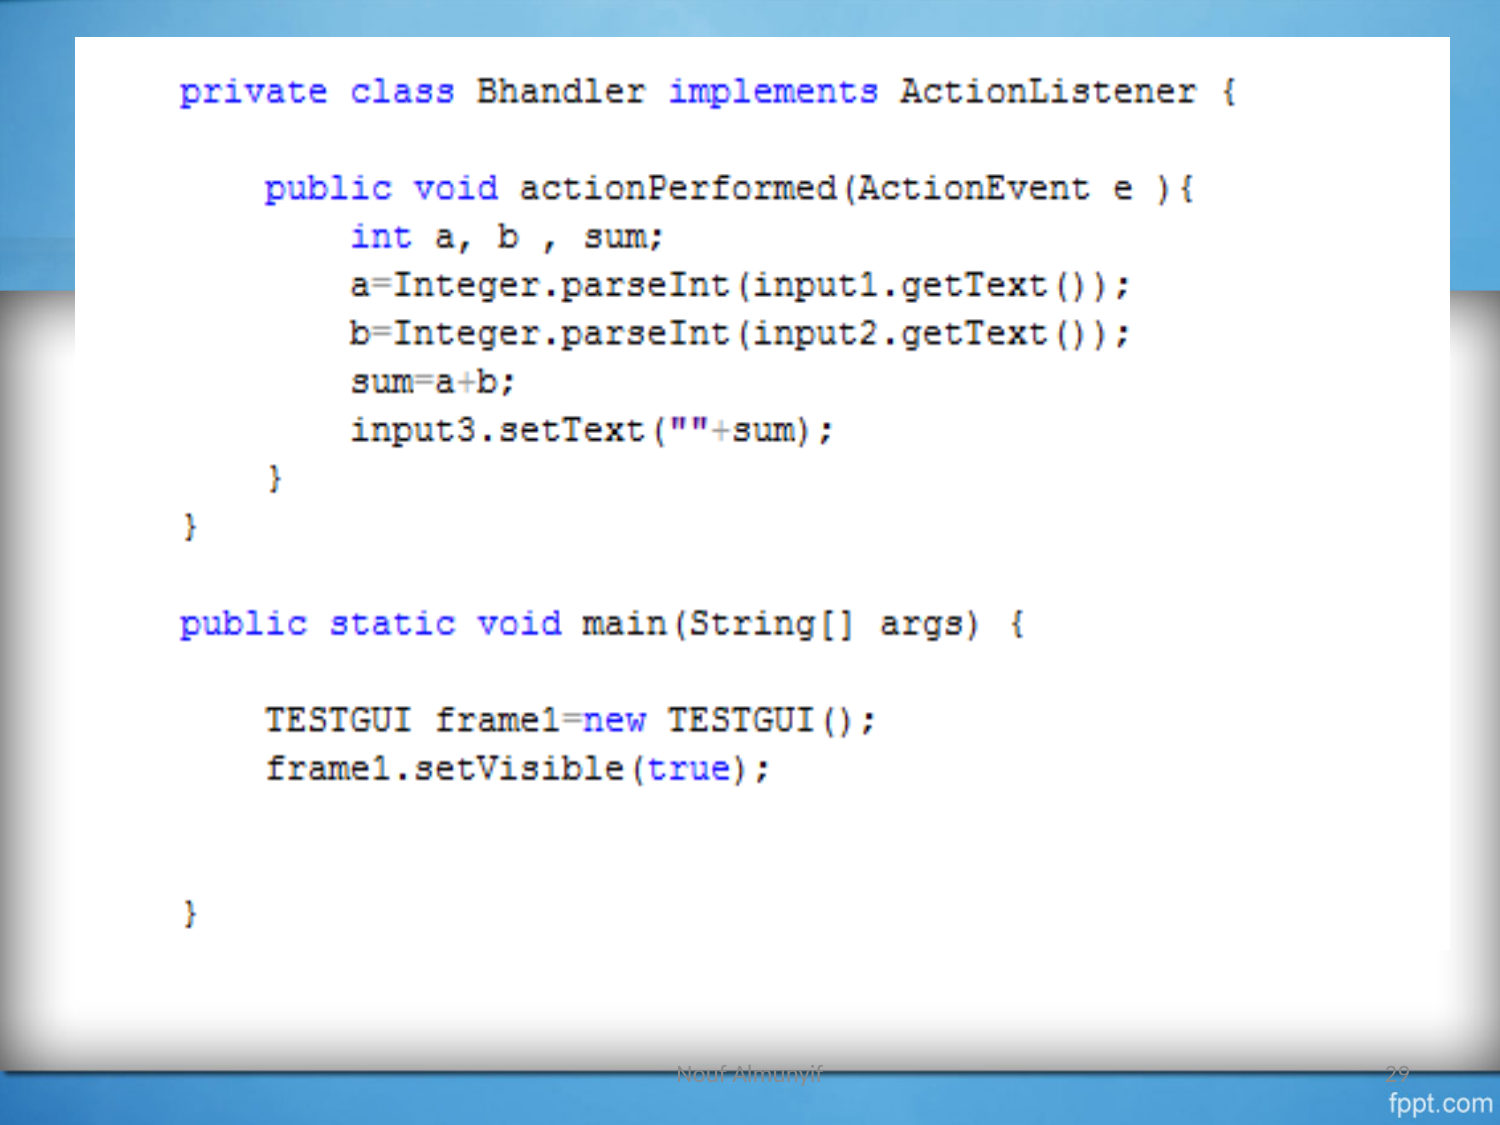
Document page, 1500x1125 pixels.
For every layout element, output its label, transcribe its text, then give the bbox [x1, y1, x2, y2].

slide_number 29 [1074, 1042, 1425, 1103]
picture [0, 0, 1500, 1125]
footer Nouf Almunyif [512, 1042, 988, 1103]
